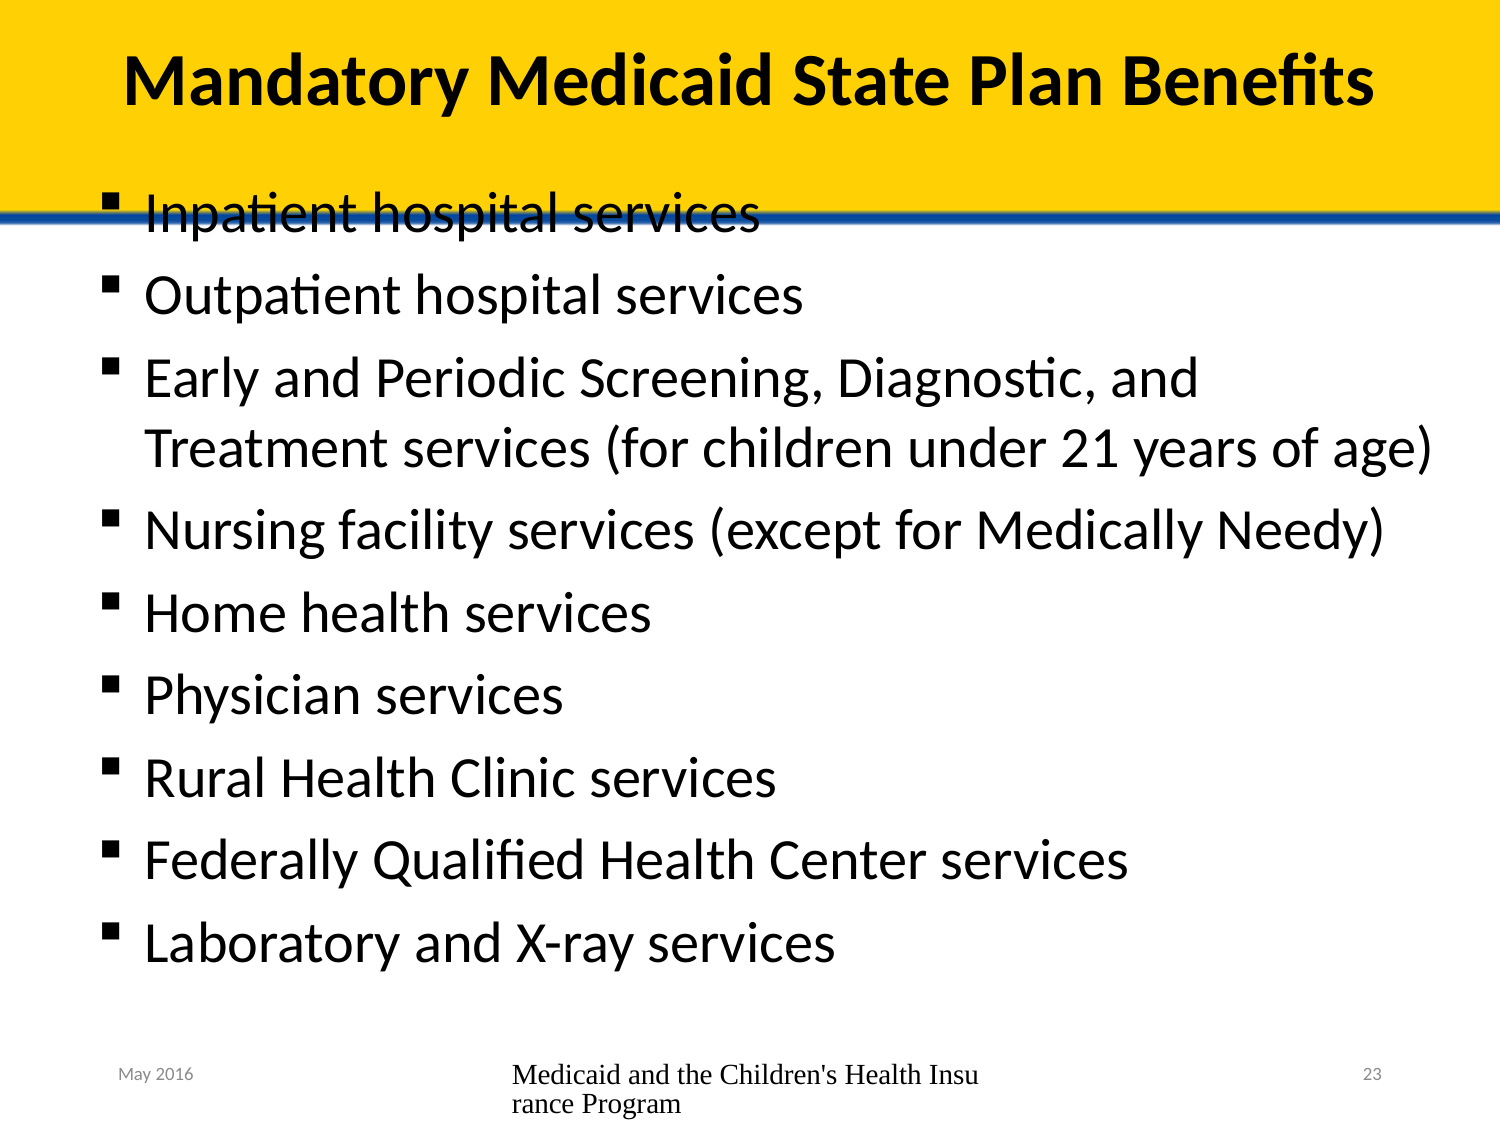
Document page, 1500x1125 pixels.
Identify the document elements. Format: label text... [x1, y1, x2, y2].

picture [0, 0, 1500, 1125]
footer Medicaid and the Children's Health Insurance Program [496, 1042, 1004, 1103]
slide_number 23 [1059, 1042, 1397, 1103]
list Inpatient hospital services Outpatient hospital services Early and Periodic Screening, Diagnostic, and Treatment services (for children under 21 years of age) Nursing facility services (except for Medically Needy) Home health services Physician services Rural Health Clinic services Federally Qualified Health Center services Laboratory and X-ray services [82, 166, 1460, 993]
title Mandatory Medicaid State Plan Benefits [103, 2, 1397, 161]
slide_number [103, 1042, 441, 1103]
